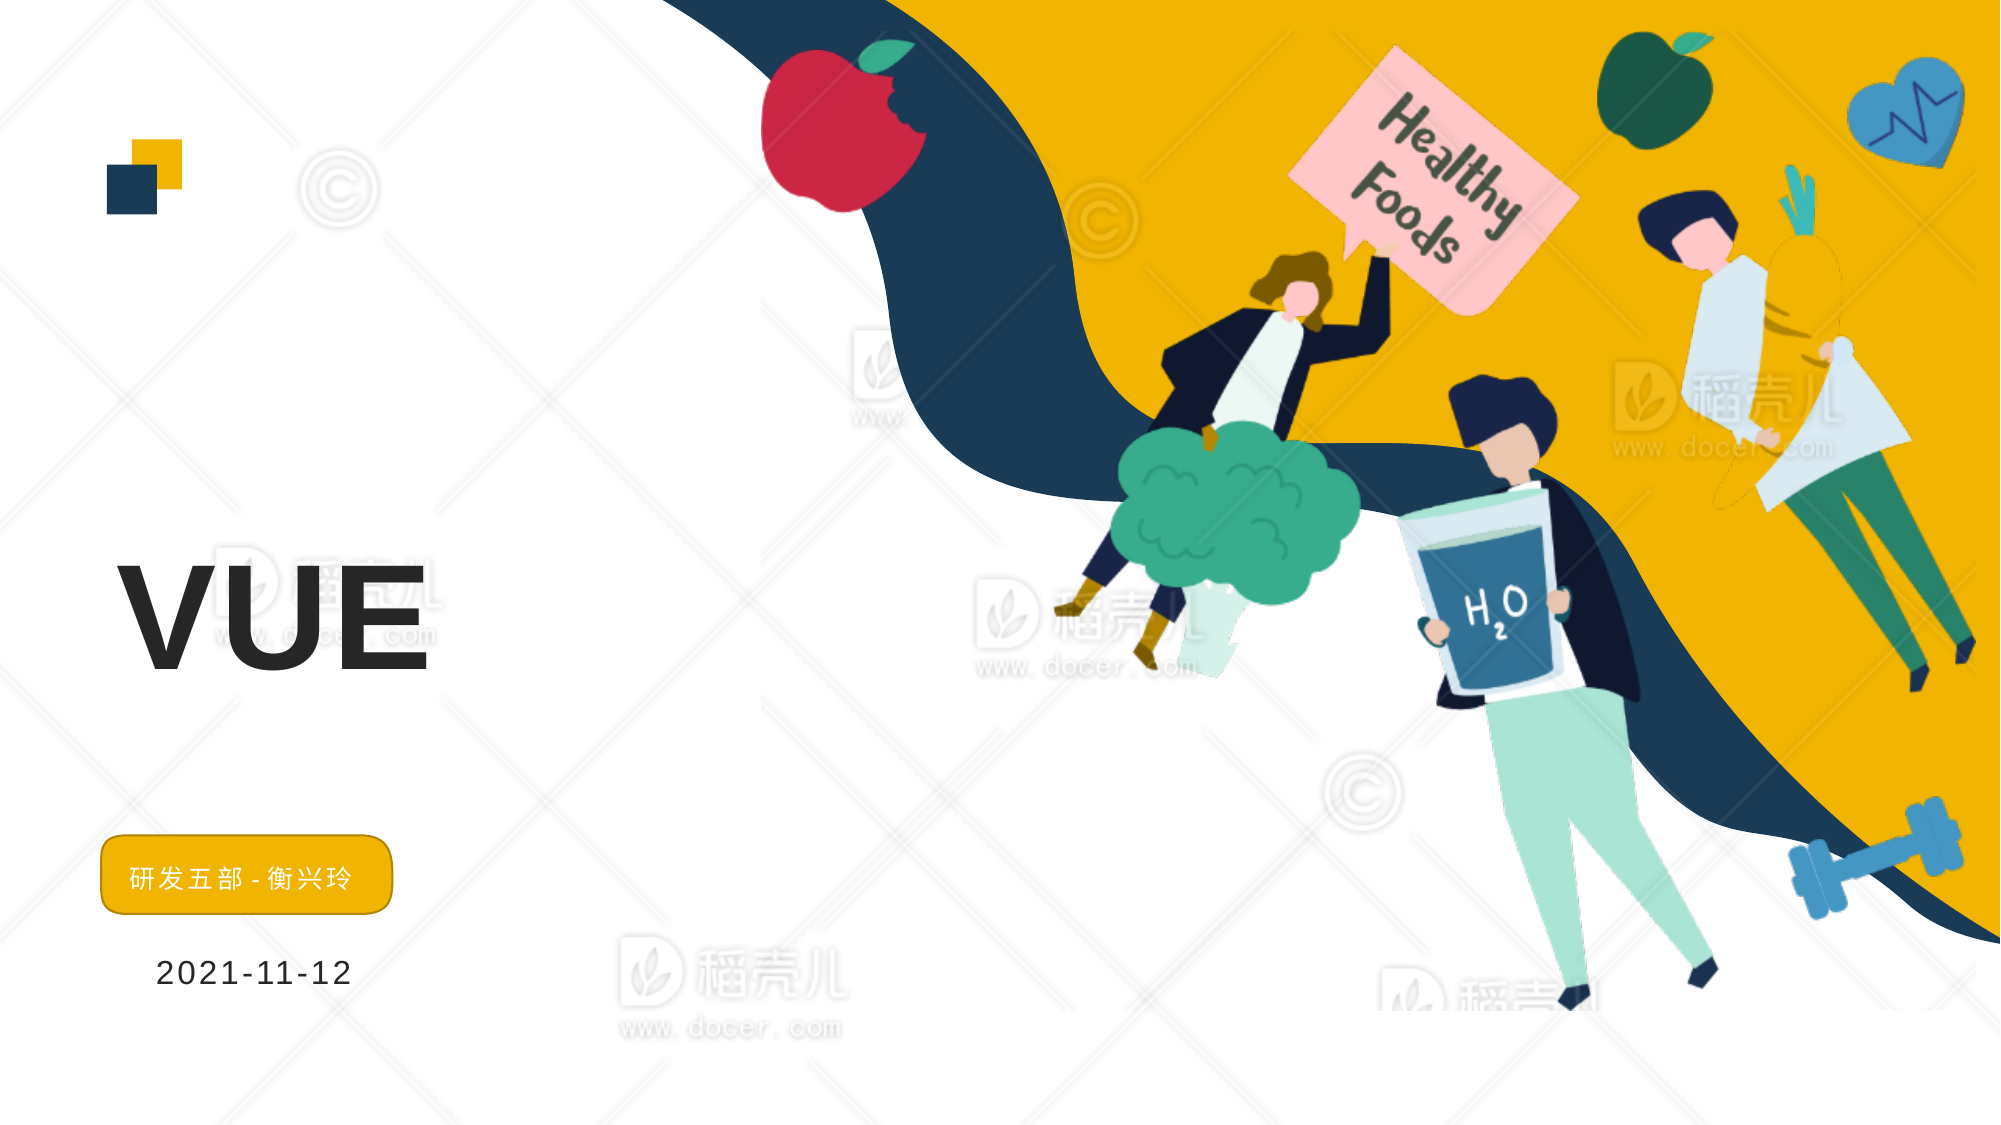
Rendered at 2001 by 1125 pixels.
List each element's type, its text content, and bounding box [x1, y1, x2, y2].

list 研发五部-衡兴玲 [101, 833, 381, 913]
title VUE [101, 455, 1066, 708]
picture [0, 0, 2001, 1125]
list 2021-11-12 [114, 925, 393, 1005]
